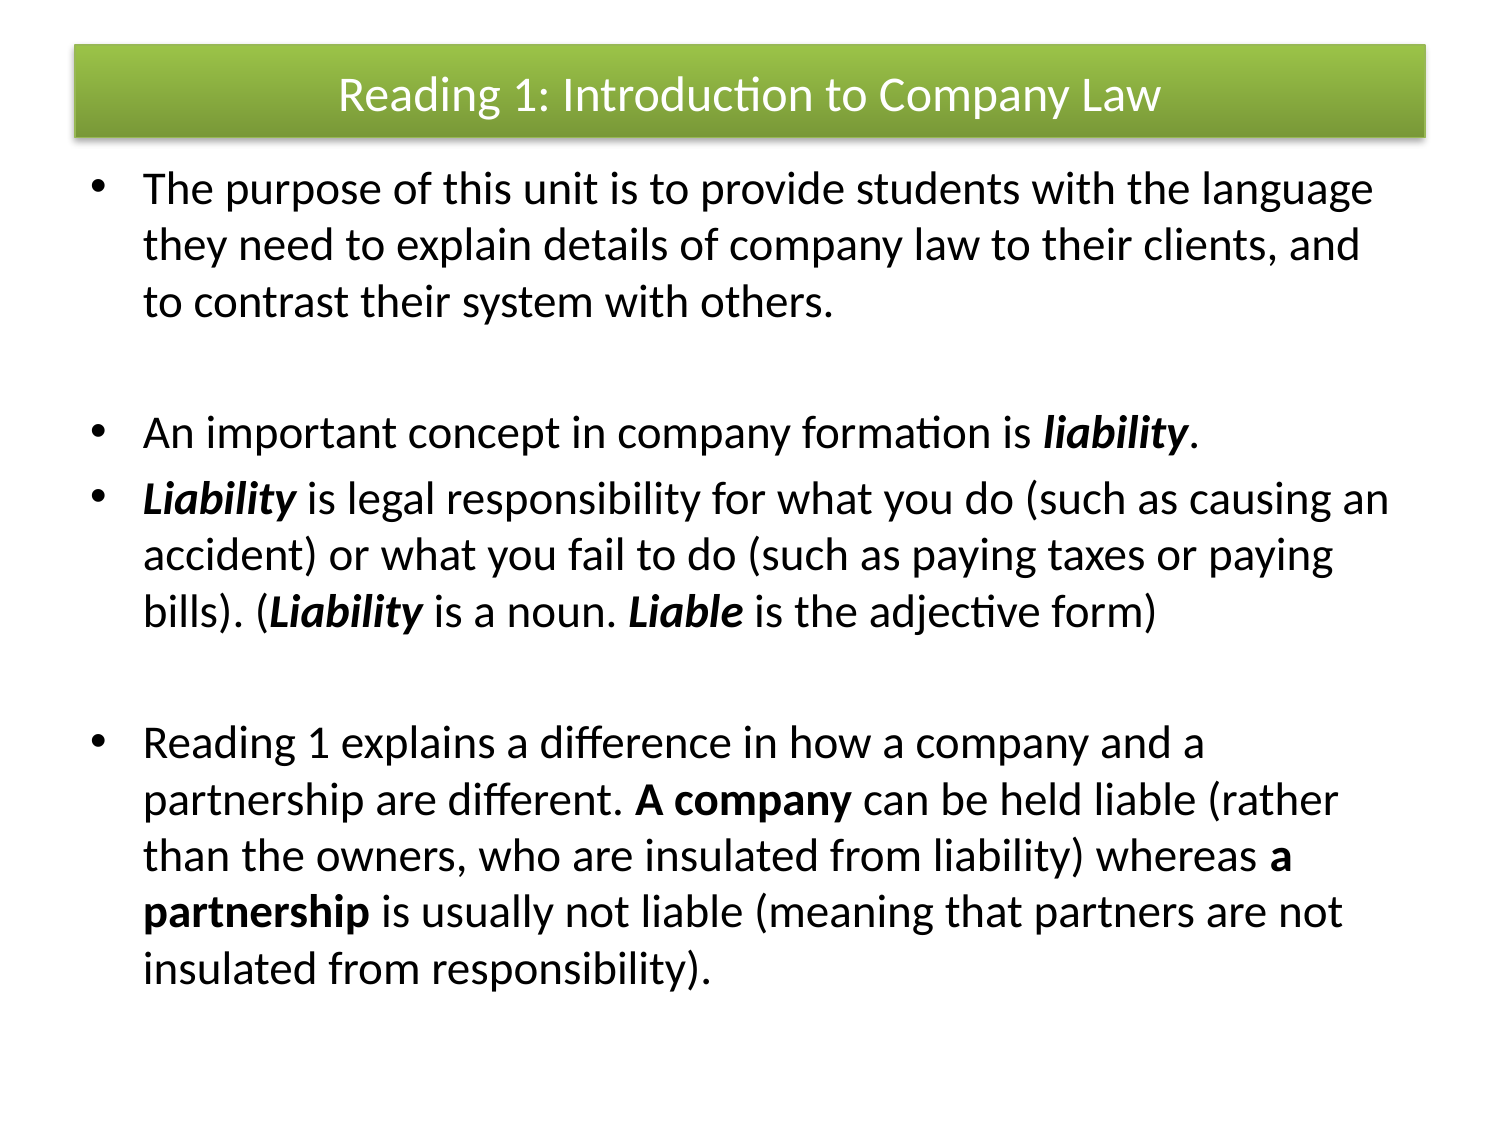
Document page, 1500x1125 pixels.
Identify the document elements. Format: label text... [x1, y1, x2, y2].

list The purpose of this unit is to provide students with the language they need to explain details of company law to their clients, and to contrast their system with others. An important concept in company formation is liability. Liability is legal responsibility for what you do (such as causing an accident) or what you fail to do (such as paying taxes or paying bills). (Liability is a noun. Liable is the adjective form) Reading 1 explains a difference in how a company and a partnership are different. A company can be held liable (rather than the owners, who are insulated from liability) whereas a partnership is usually not liable (meaning that partners are not insulated from responsibility). [75, 149, 1425, 1005]
title Reading 1: Introduction to Company Law [74, 44, 1426, 138]
